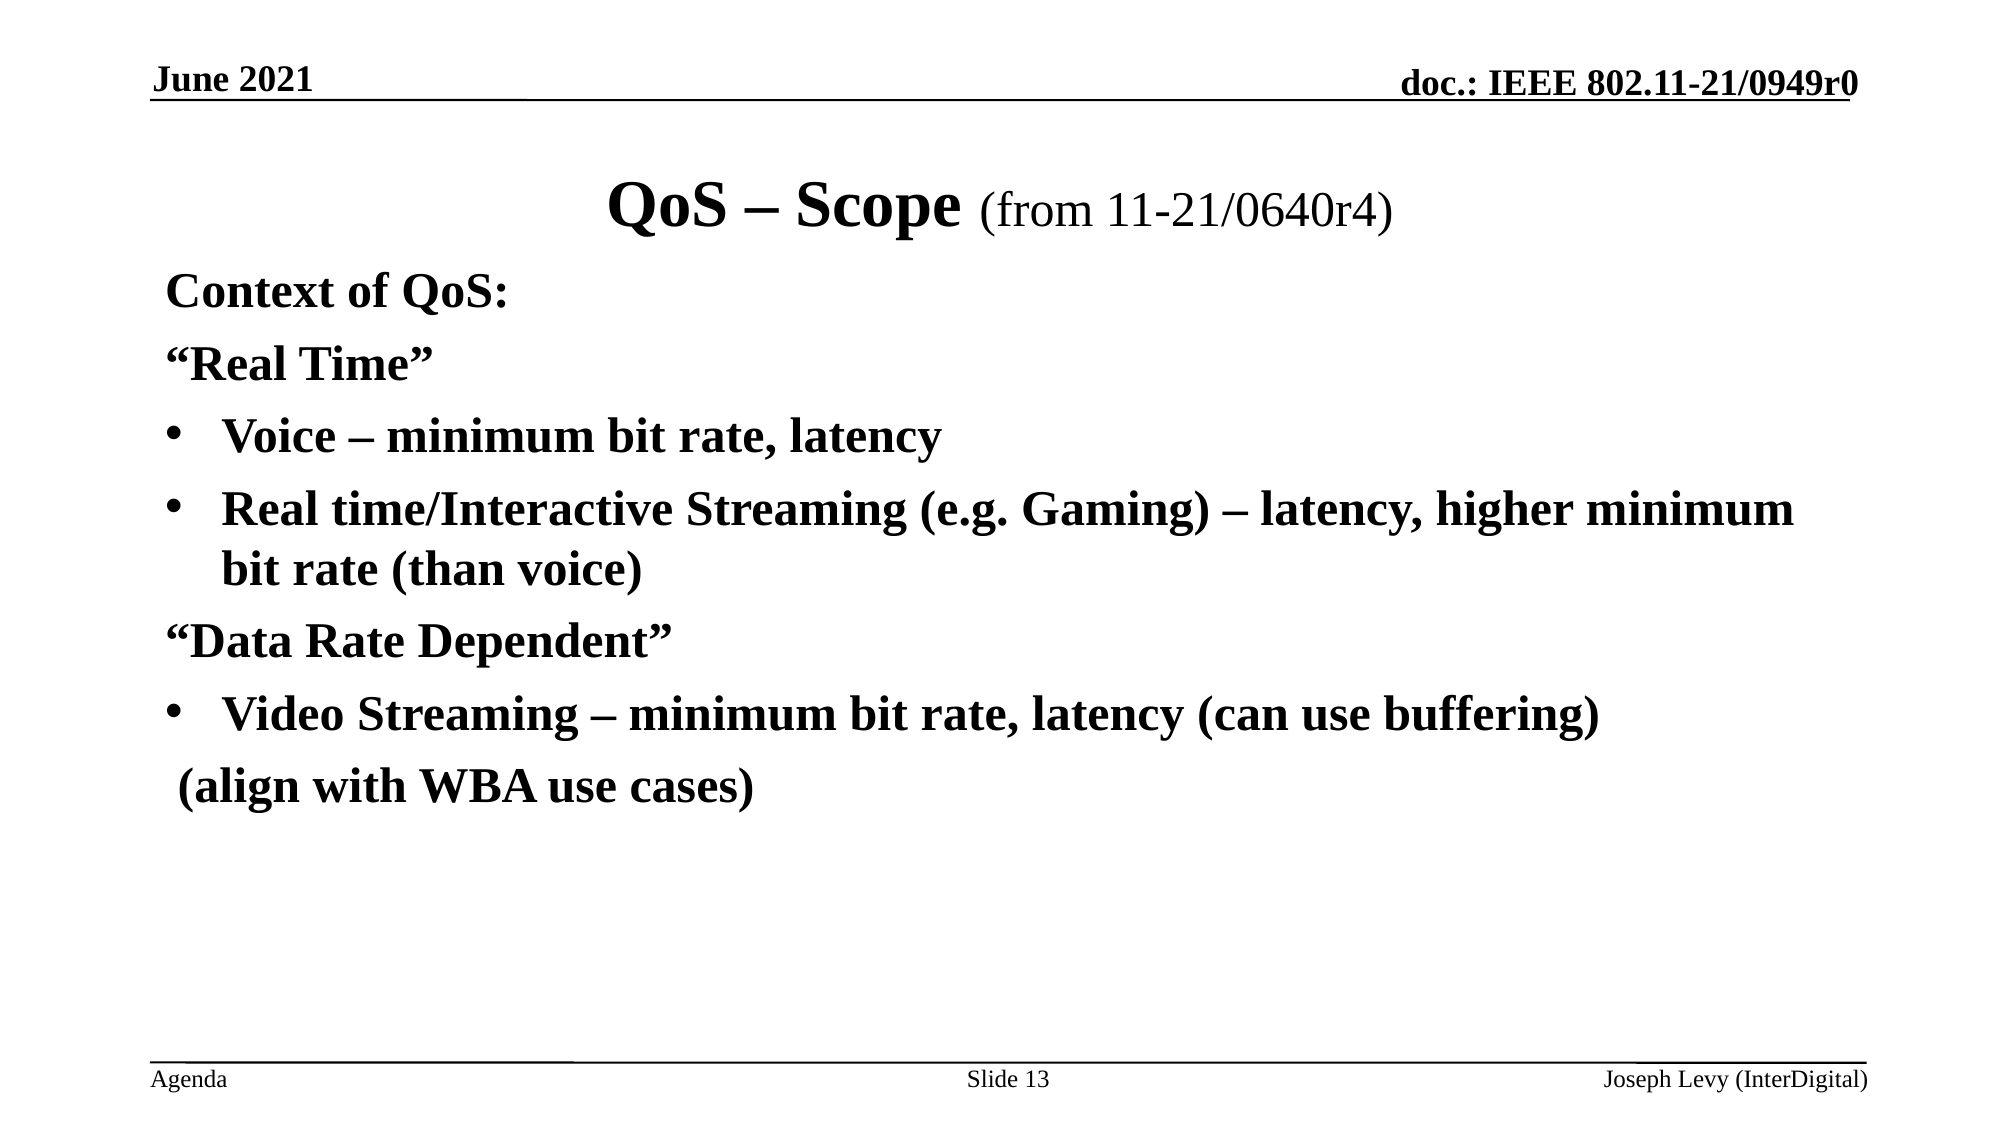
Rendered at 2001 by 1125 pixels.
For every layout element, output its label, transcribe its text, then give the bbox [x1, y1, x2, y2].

list Context of QoS: “Real Time” Voice – minimum bit rate, latency Real time/Interactive Streaming (e.g. Gaming) – latency, higher minimum bit rate (than voice) “Data Rate Dependent” Video Streaming – minimum bit rate, latency (can use buffering) (align with WBA use cases) [149, 249, 1850, 1000]
title QoS – Scope (from 11-21/0640r4) [149, 112, 1850, 249]
footer Joseph Levy (InterDigital) [1171, 1061, 1869, 1093]
slide_number Slide 13 [950, 1061, 1067, 1123]
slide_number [152, 54, 563, 100]
